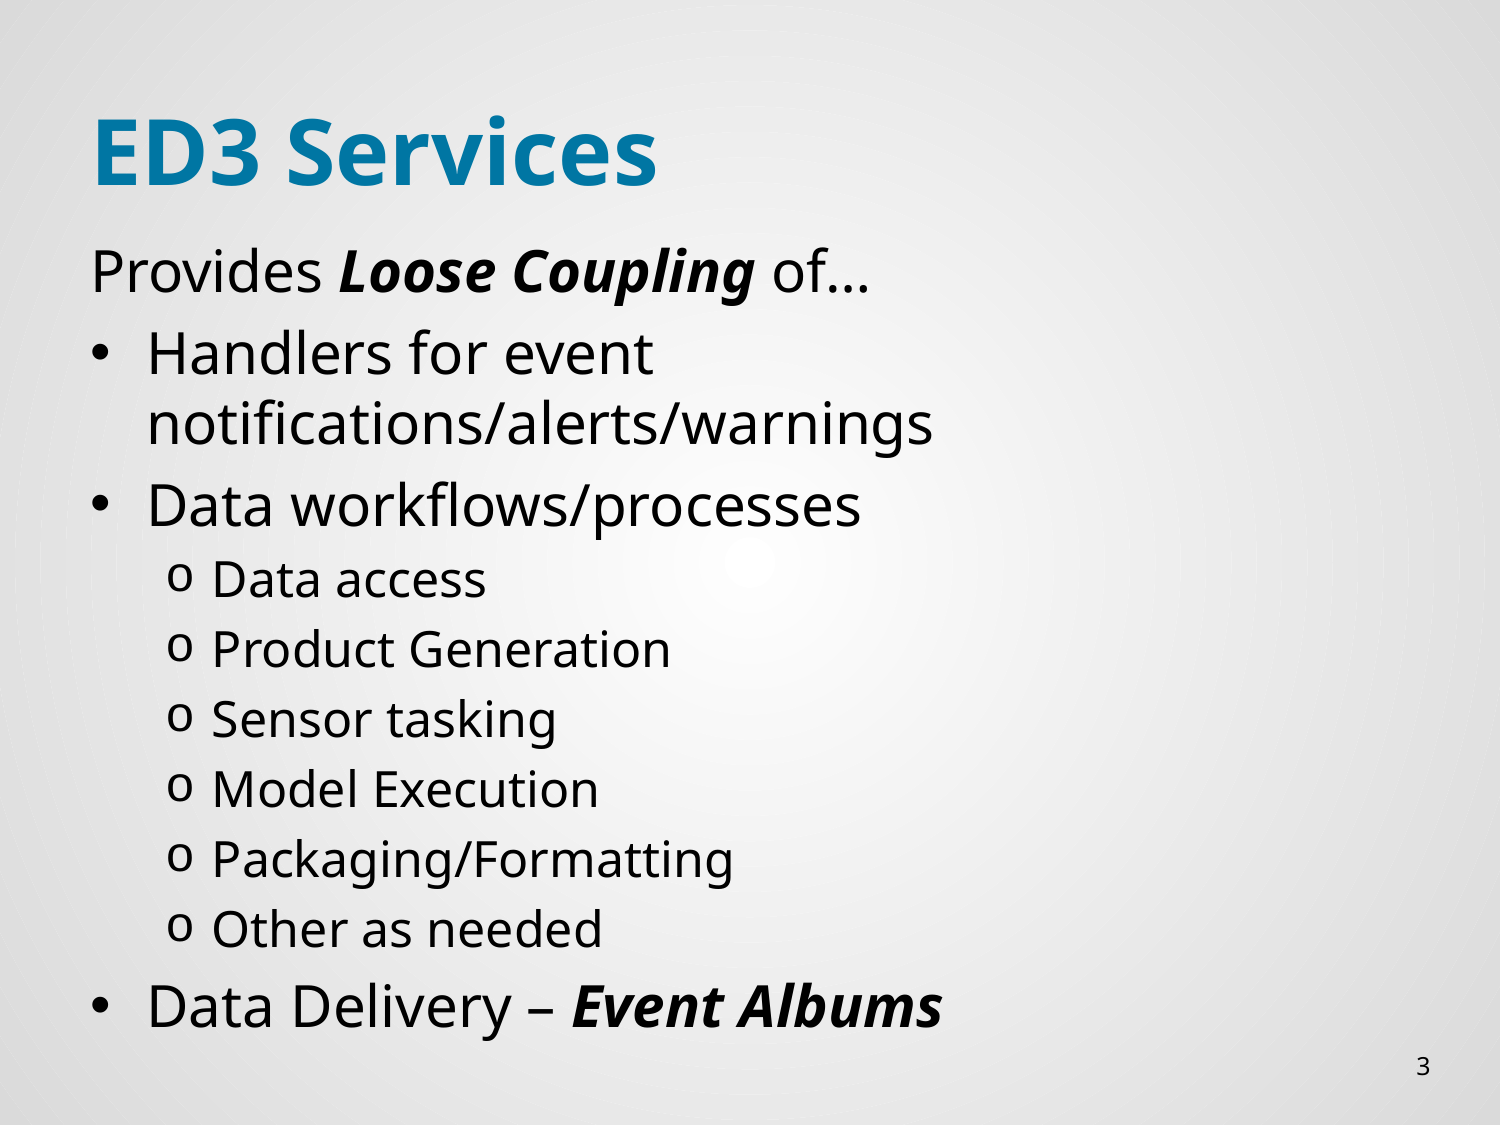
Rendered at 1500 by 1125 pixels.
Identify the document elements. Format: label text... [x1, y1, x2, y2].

title ED3 Services [75, 0, 1425, 211]
list Provides Loose Coupling of… Handlers for event notifications/alerts/warnings Data workflows/processes Data access Product Generation Sensor tasking Model Execution Packaging/Formatting Other as needed Data Delivery – Event Albums [75, 227, 1425, 970]
slide_number 3 [1401, 1042, 1494, 1103]
